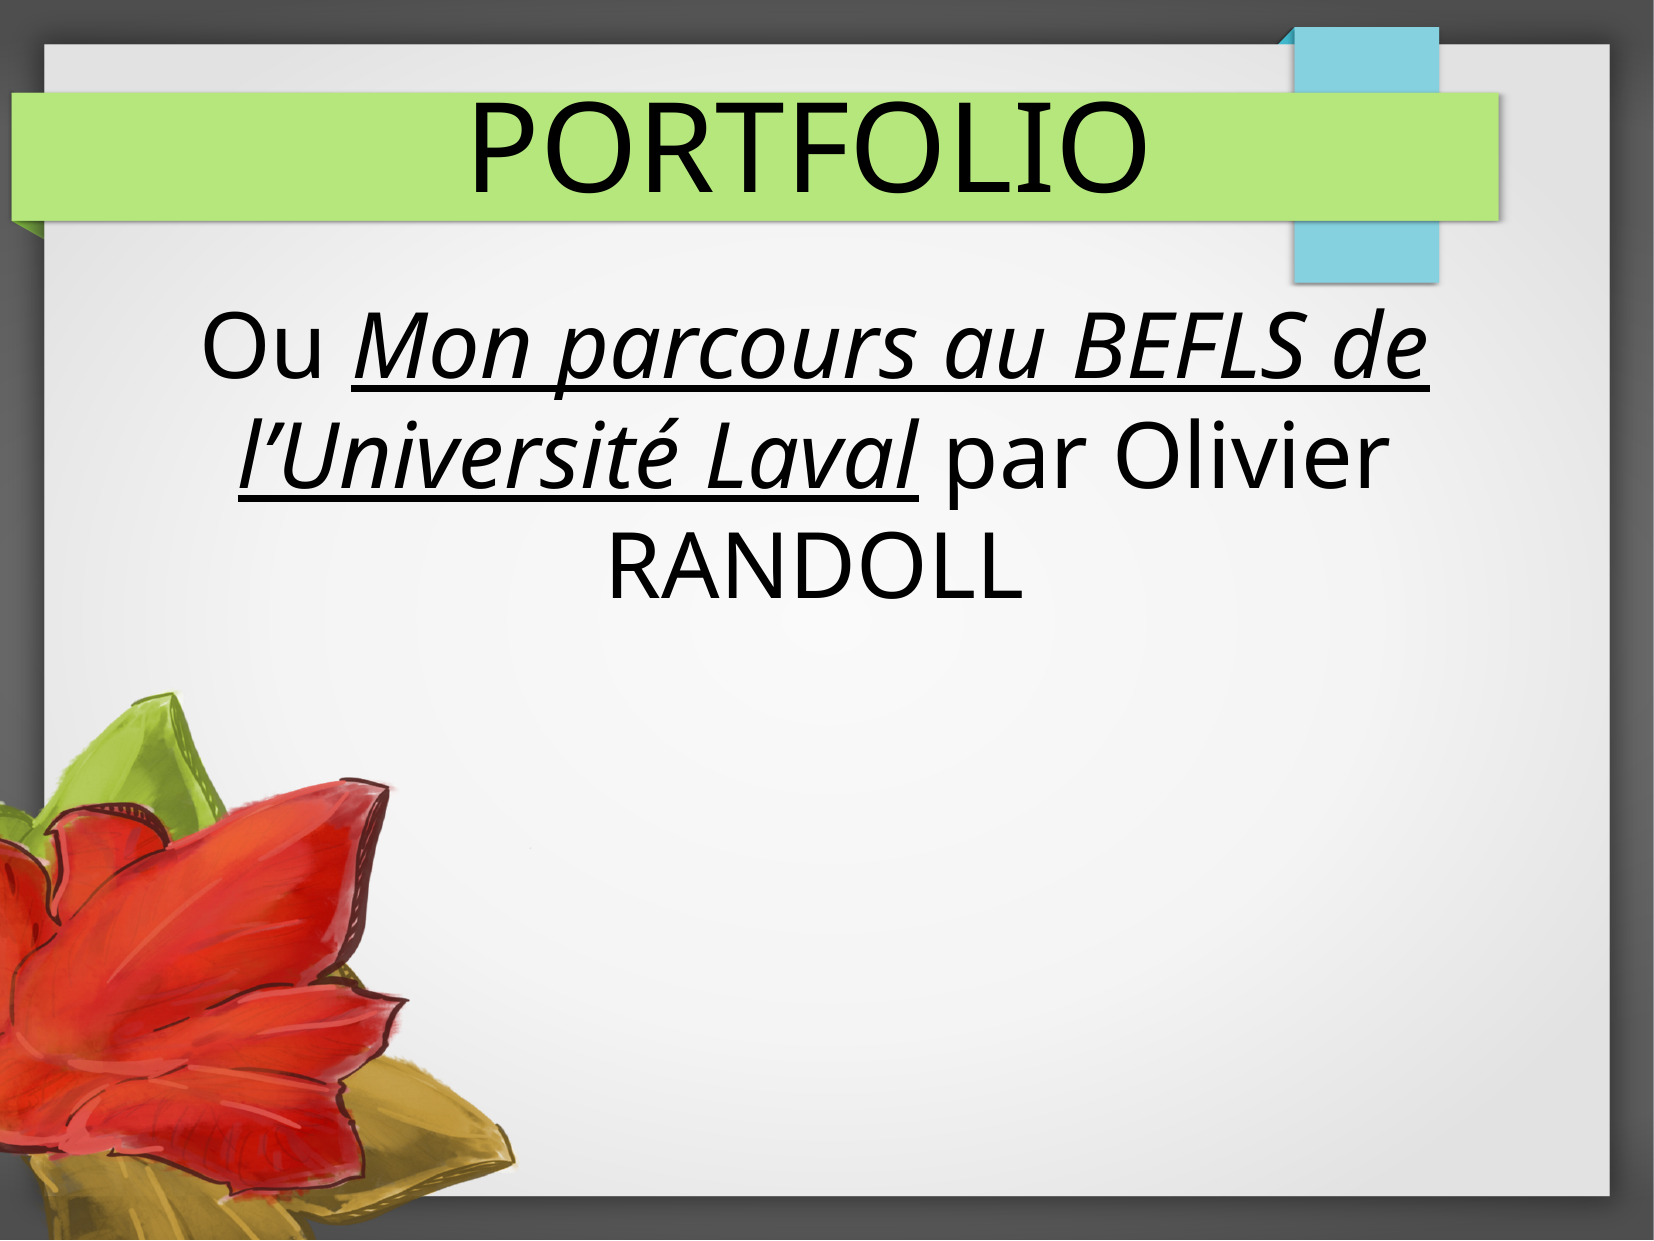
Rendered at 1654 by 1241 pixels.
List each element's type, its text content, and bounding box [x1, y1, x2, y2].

text_box PORTFOLIO [236, 72, 1417, 213]
text_box Ou Mon parcours au BEFLS de l’Université Laval par Olivier RANDOLL [70, 348, 1559, 555]
picture [0, 0, 1654, 1241]
